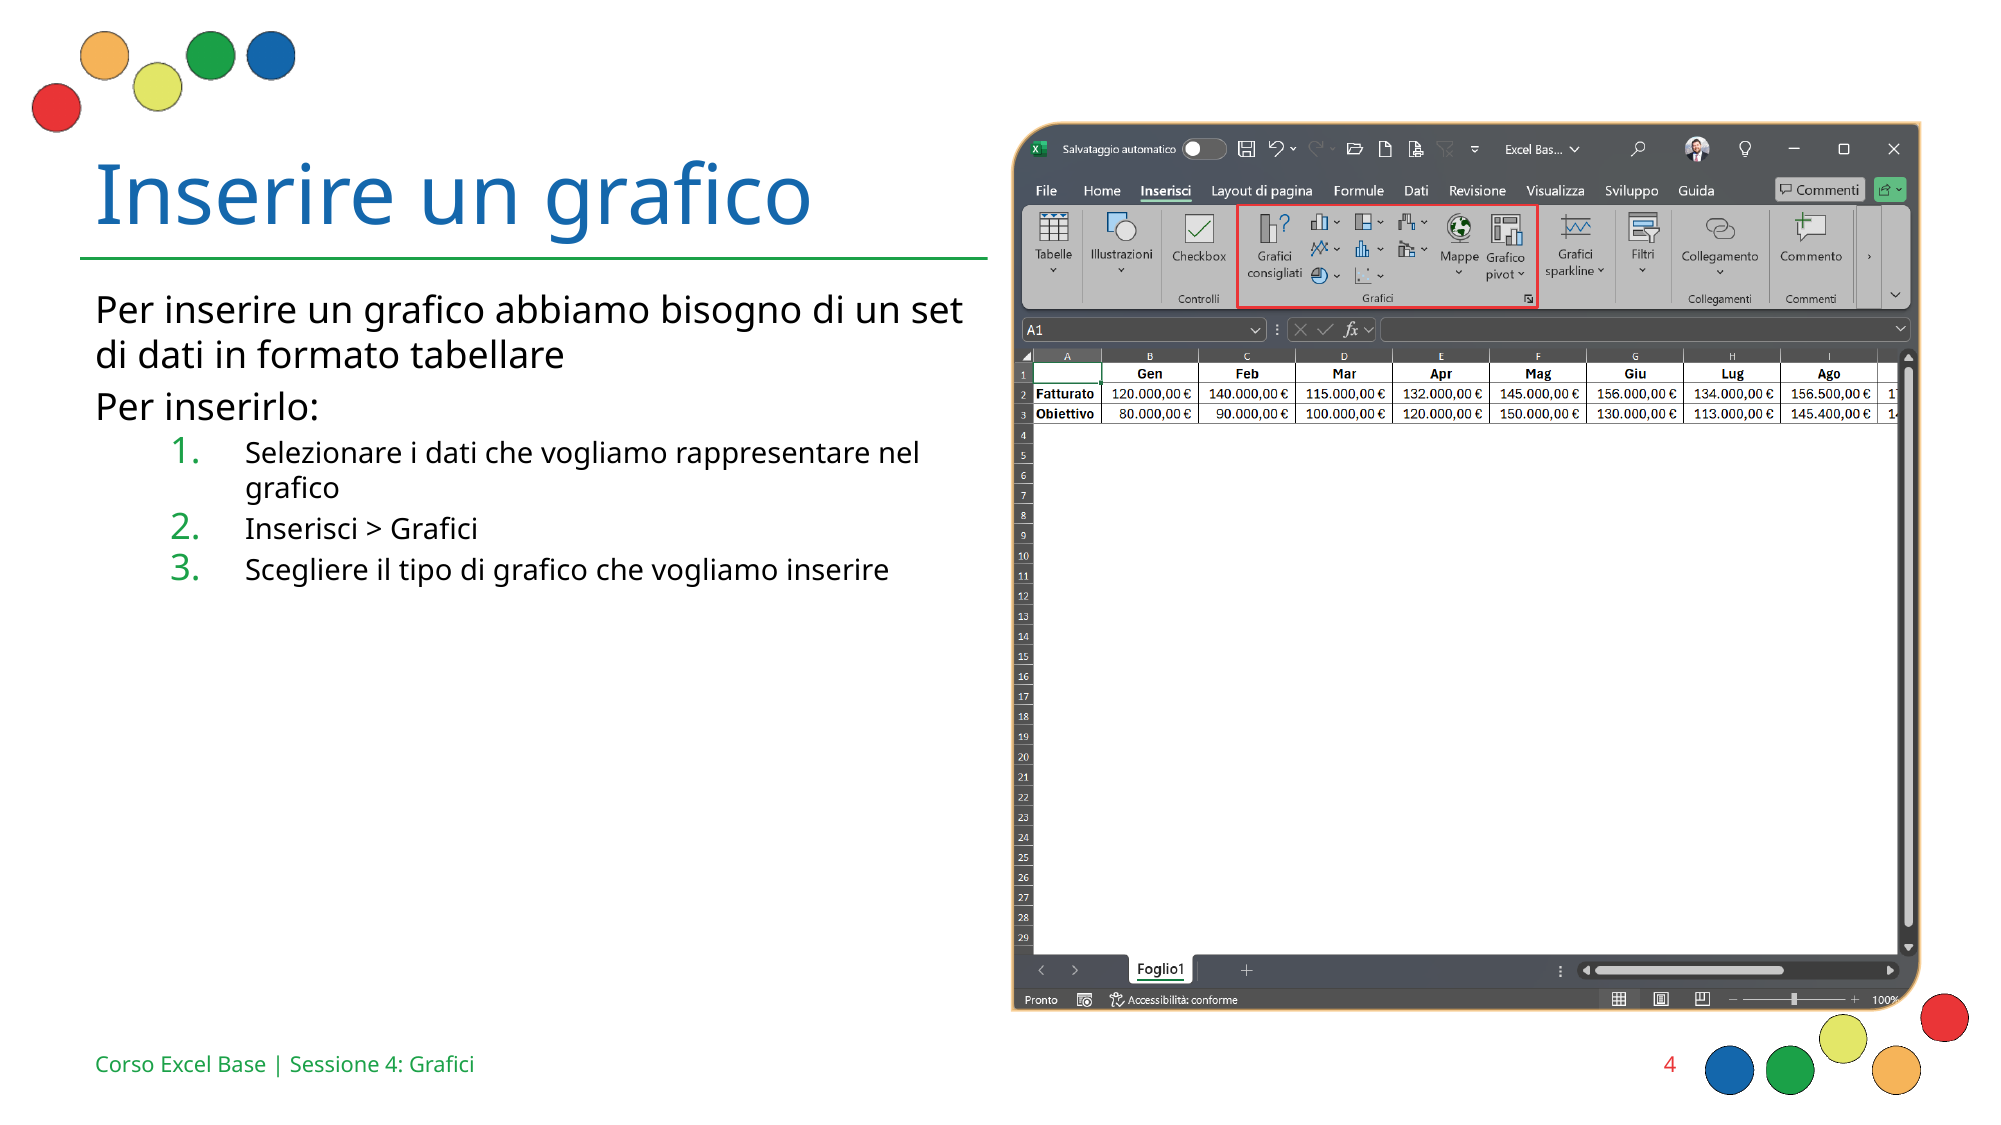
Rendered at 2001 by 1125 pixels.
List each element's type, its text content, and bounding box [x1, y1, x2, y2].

list Per inserire un grafico abbiamo bisogno di un set di dati in formato tabellare Per inserirlo: Selezionare i dati che vogliamo rappresentare nel grafico Inserisci > Grafici Scegliere il tipo di grafico che vogliamo inserire [80, 278, 988, 1011]
picture [29, 30, 295, 135]
title Inserire un grafico [80, 123, 988, 259]
picture [1012, 122, 1971, 1096]
footer Corso Excel Base | Sessione 4: Grafici [80, 1035, 1571, 1096]
slide_number 4 [1583, 1035, 1692, 1096]
